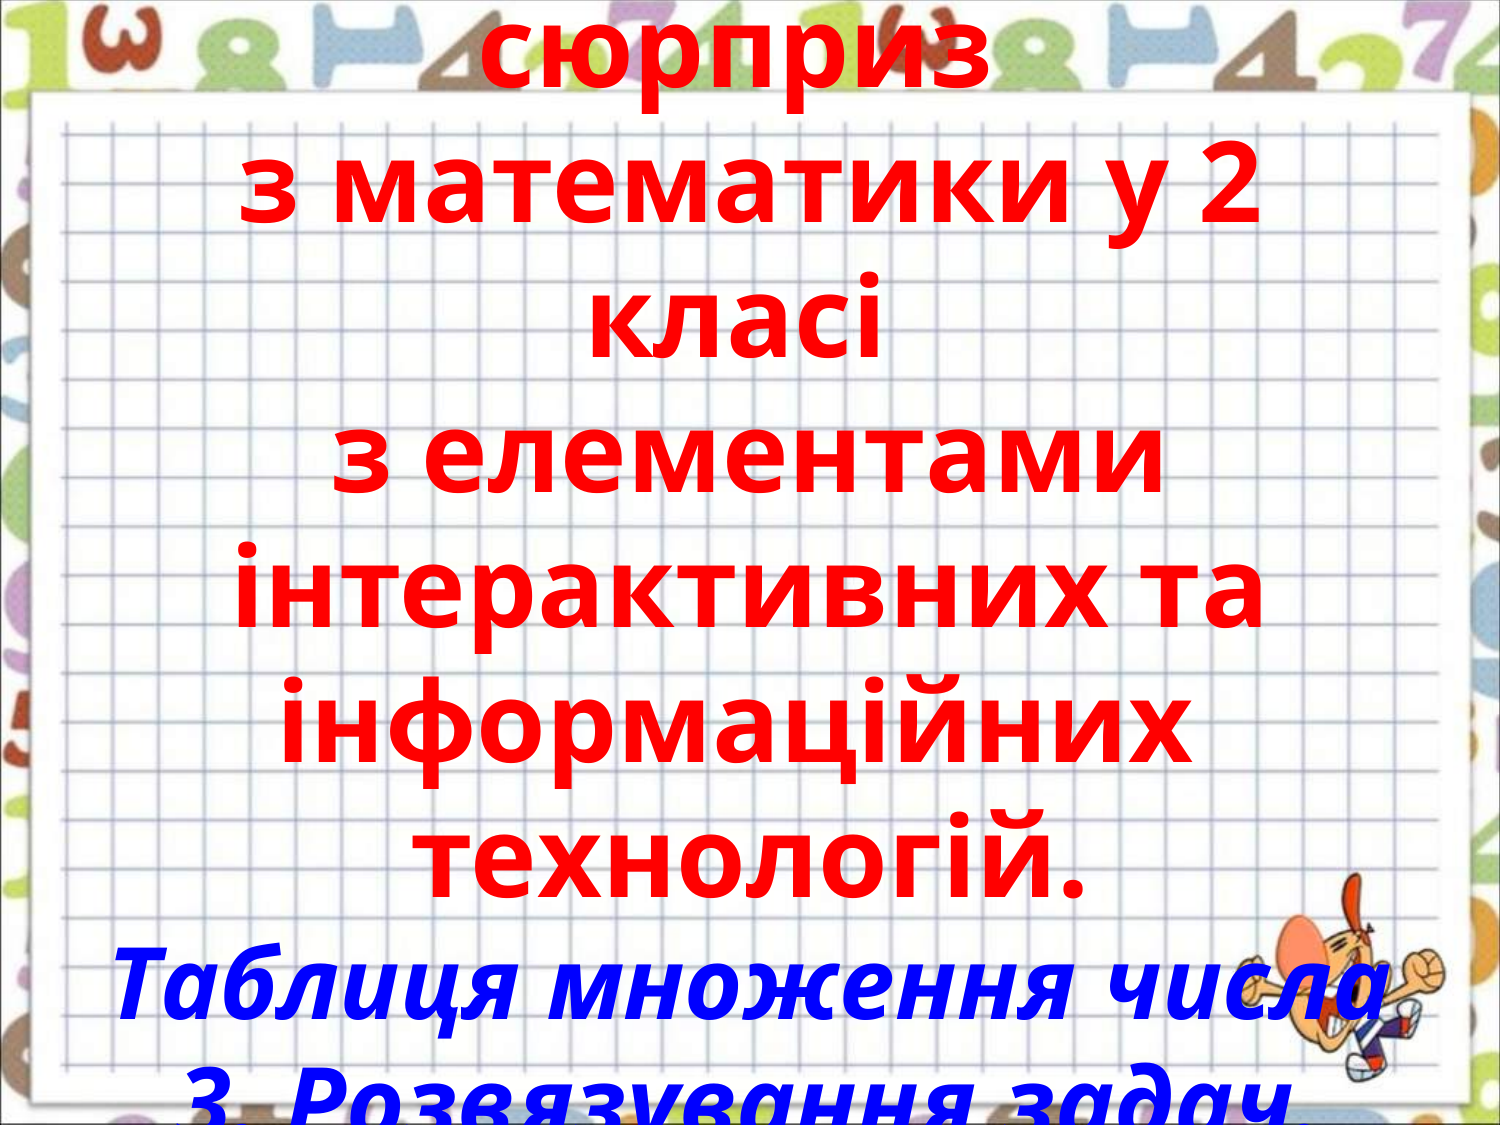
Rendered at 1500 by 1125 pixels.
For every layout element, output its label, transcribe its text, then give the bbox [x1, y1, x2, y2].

title Нестандартний урок –сюрприз з математики у 2 класі з елементами інтерактивних та інформаційних технологій. Таблиця множення числа 3. Розвязування задач. [74, 128, 1426, 1125]
text_box [1426, 867, 1453, 1090]
picture [0, 0, 1500, 1125]
